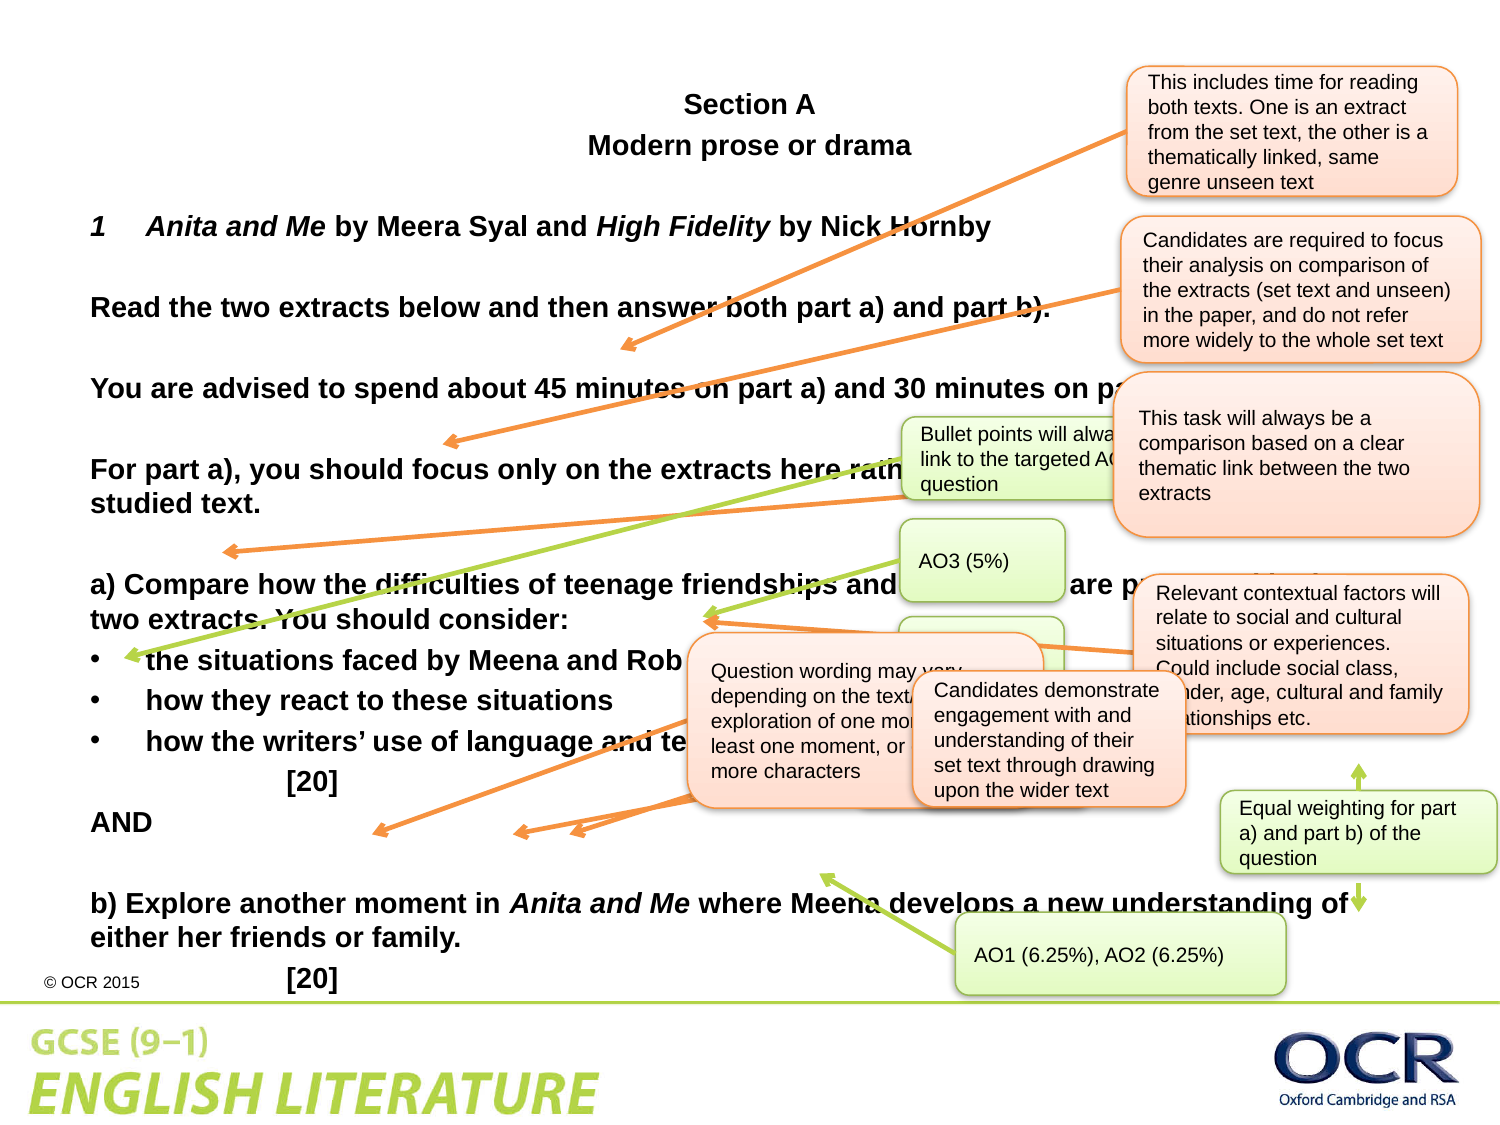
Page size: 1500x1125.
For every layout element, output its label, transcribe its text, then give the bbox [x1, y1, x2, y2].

text_box Bullet points will always directly link to the targeted AOs for this question [900, 454, 1108, 478]
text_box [818, 873, 956, 954]
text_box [512, 768, 857, 835]
text_box Candidates demonstrate engagement with and understanding of their set text through drawing upon the wider text [911, 670, 1187, 808]
text_box Question wording may vary depending on the text/task, e.g. exploration of one moment, or at least one moment, or one or more characters [686, 665, 1045, 717]
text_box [123, 458, 902, 659]
text_box Candidates are required to focus their analysis on comparison of the extracts (set text and unseen) in the paper, and do not refer more widely to the whole set text [1128, 215, 1482, 364]
text_box This includes time for reading both texts. One is an extract from the set text, the other is a thematically linked, same genre unseen text [1125, 65, 1459, 198]
text_box Equal weighting for part a) and part b) of the question [1219, 789, 1498, 875]
text_box This task will always be a comparison based on a clear thematic link between the two extracts [1112, 371, 1481, 538]
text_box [442, 289, 1122, 445]
list Section A Modern prose or drama Anita and Me by Meera Syal and High Fidelity by Nick Hornby Read the two extracts below and then answer both part a) and part b). You are advised to spend about 45 minutes on part a) and 30 minutes on part b). For part a), you should focus only on the extracts here rather than referring to the rest of your studied text. a) Compare how the difficulties of teenage friendships and growing up are presented in these two extracts. You should consider: the situations faced by Meena and Rob how they react to these situations how the writers’ use of language and techniques creates effects. [20] AND b) Explore another moment in Anita and Me where Meena develops a new understanding of either her friends or family. [20] [75, 78, 1425, 1005]
text_box AO1 (5%) [907, 615, 1060, 619]
text_box Relevant contextual factors will relate to social and cultural situations or experiences. Could include social class, gender, age, cultural and family relationships etc. [1132, 573, 1470, 735]
text_box AO1 (6.25%), AO2 (6.25%) [954, 911, 1287, 997]
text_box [687, 719, 928, 835]
text_box AO3 (5%) [906, 561, 1066, 603]
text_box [371, 720, 688, 835]
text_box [906, 621, 1187, 657]
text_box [619, 131, 1127, 295]
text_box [906, 479, 1116, 553]
picture [0, 1001, 1500, 1125]
